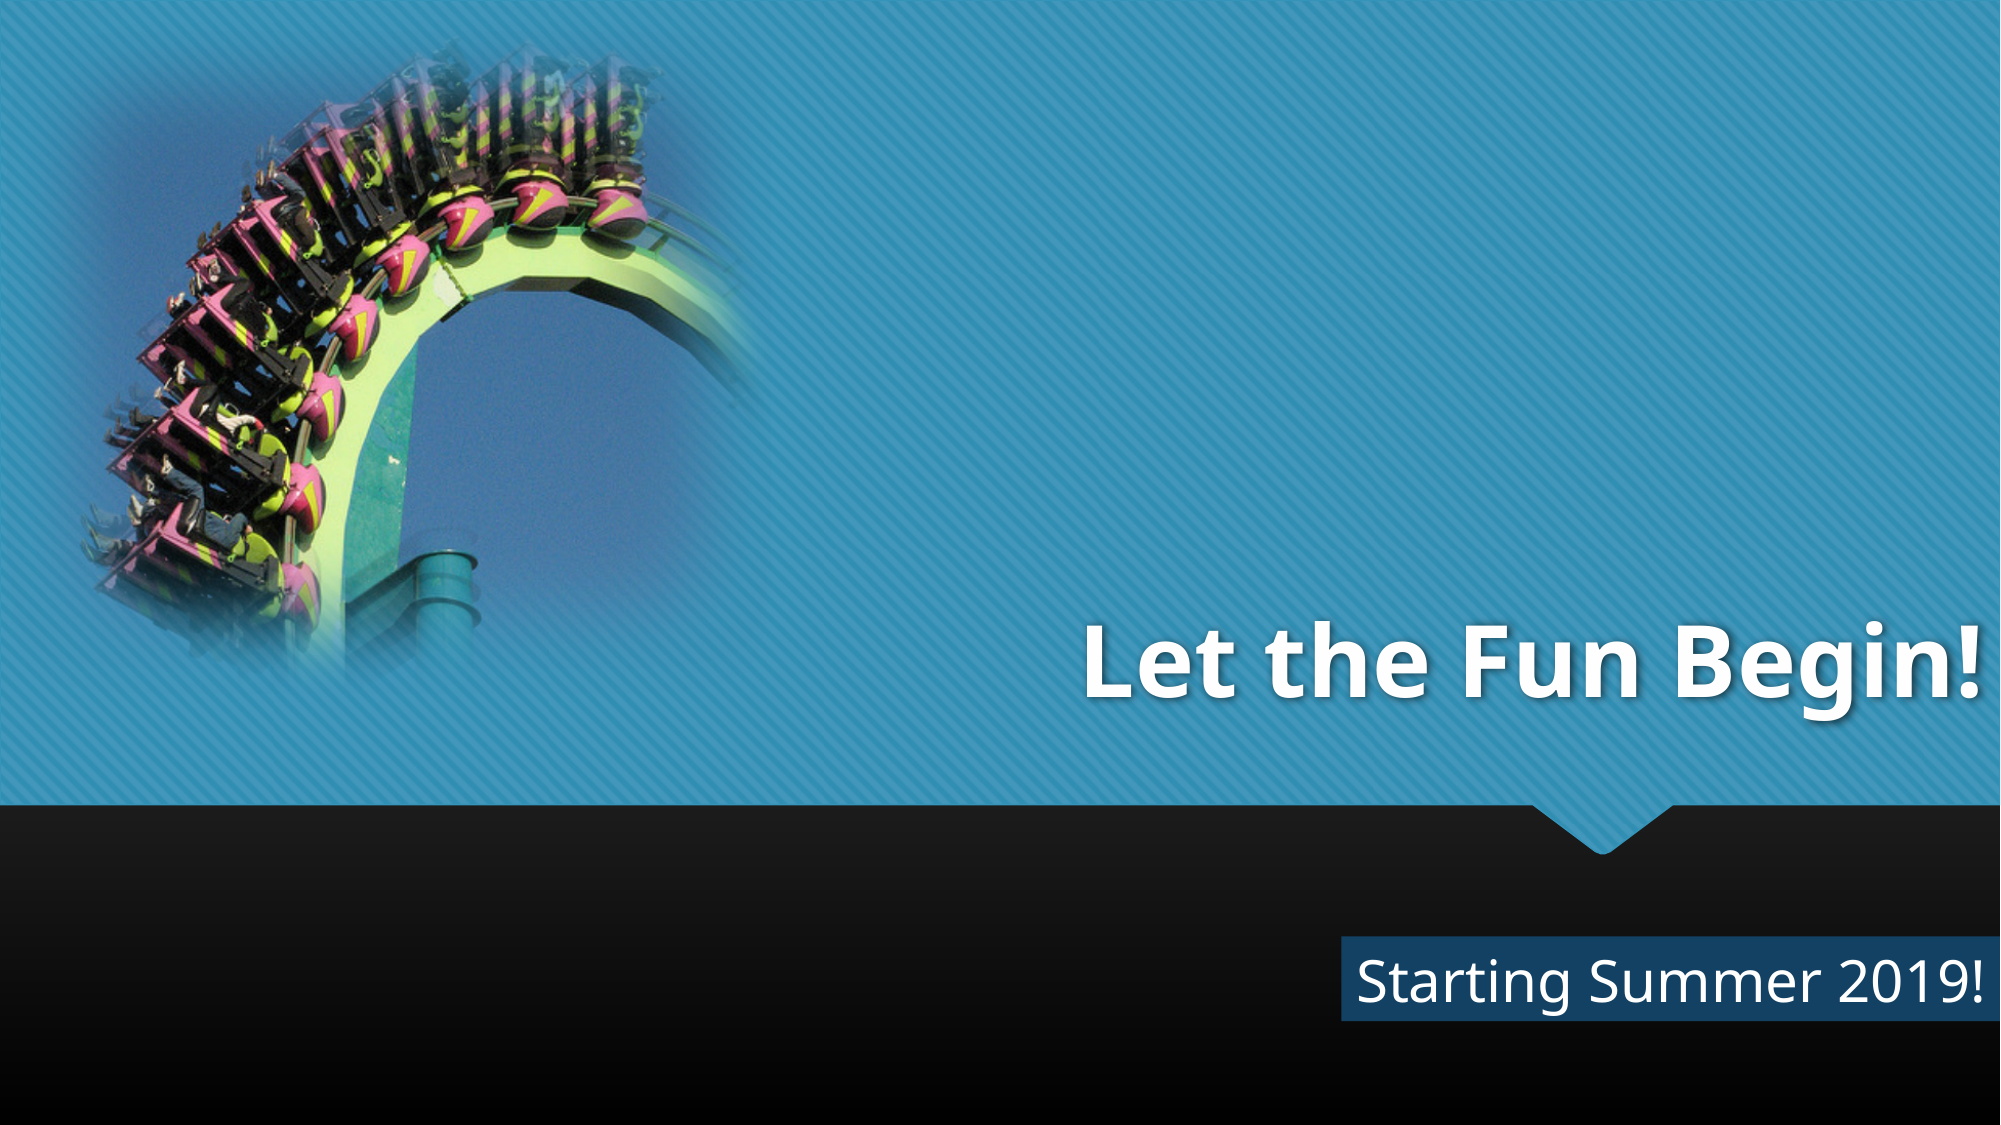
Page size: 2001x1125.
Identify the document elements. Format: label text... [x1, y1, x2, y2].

picture [0, 0, 778, 701]
title Let the Fun Begin! [267, 484, 2000, 726]
text_box Starting Summer 2019! [1341, 936, 2000, 1022]
